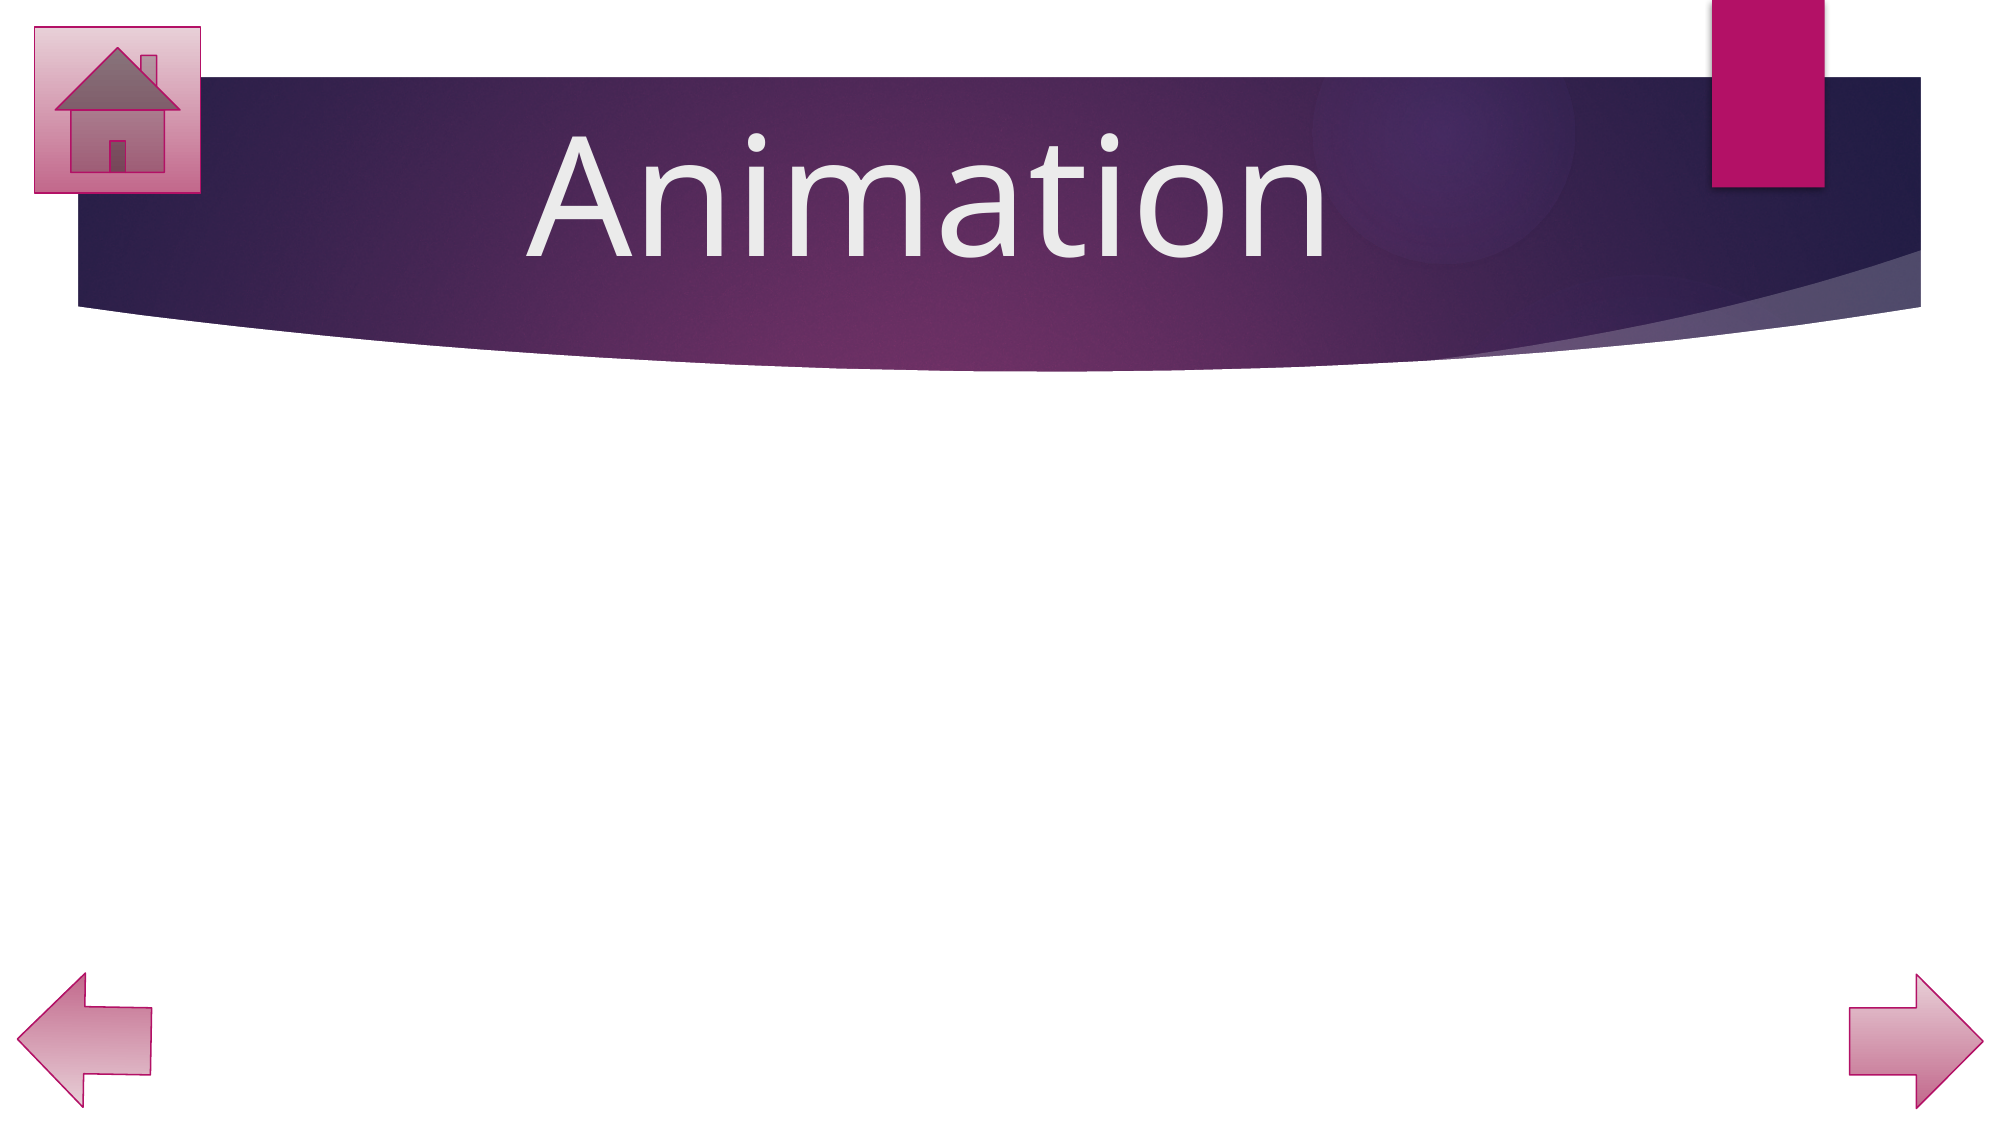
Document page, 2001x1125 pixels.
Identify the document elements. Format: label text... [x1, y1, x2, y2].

title Animation [459, 108, 1403, 272]
text_box [1848, 973, 1984, 1110]
text_box [34, 26, 201, 194]
text_box [16, 972, 153, 1108]
